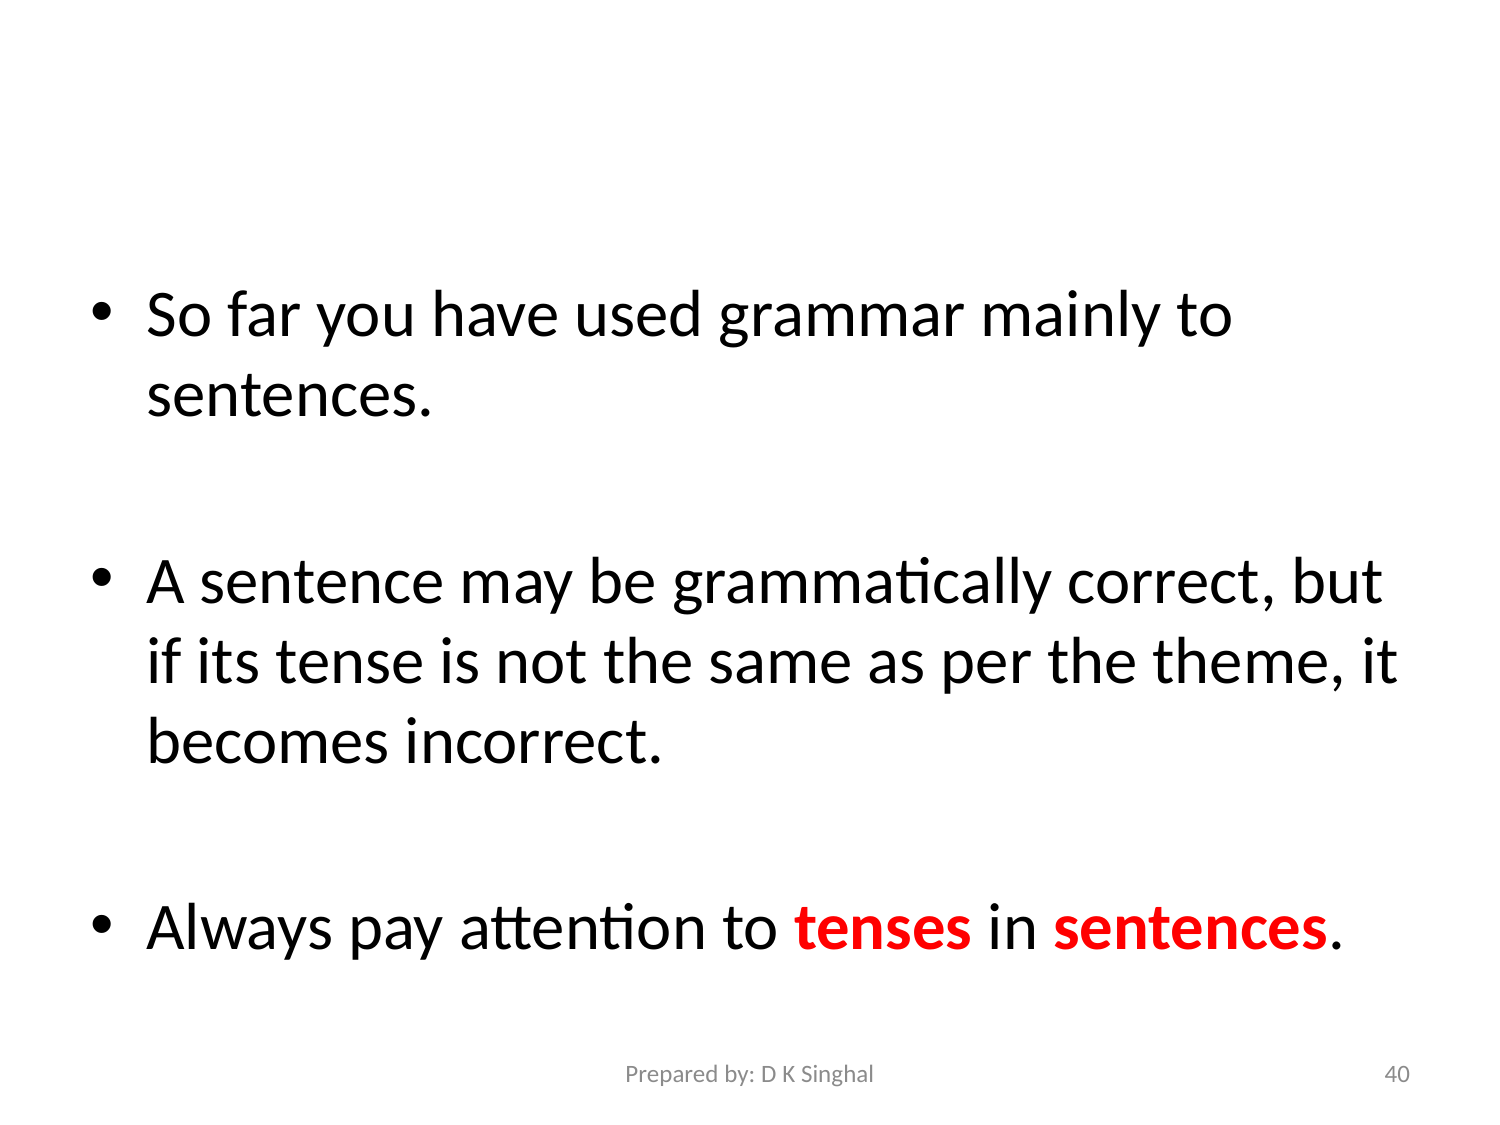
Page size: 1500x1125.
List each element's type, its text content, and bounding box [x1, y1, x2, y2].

slide_number 40 [1074, 1042, 1425, 1103]
list So far you have used grammar mainly to sentences. A sentence may be grammatically correct, but if its tense is not the same as per the theme, it becomes incorrect. Always pay attention to tenses in sentences. [75, 262, 1425, 1005]
footer Prepared by: D K Singhal [512, 1042, 988, 1103]
